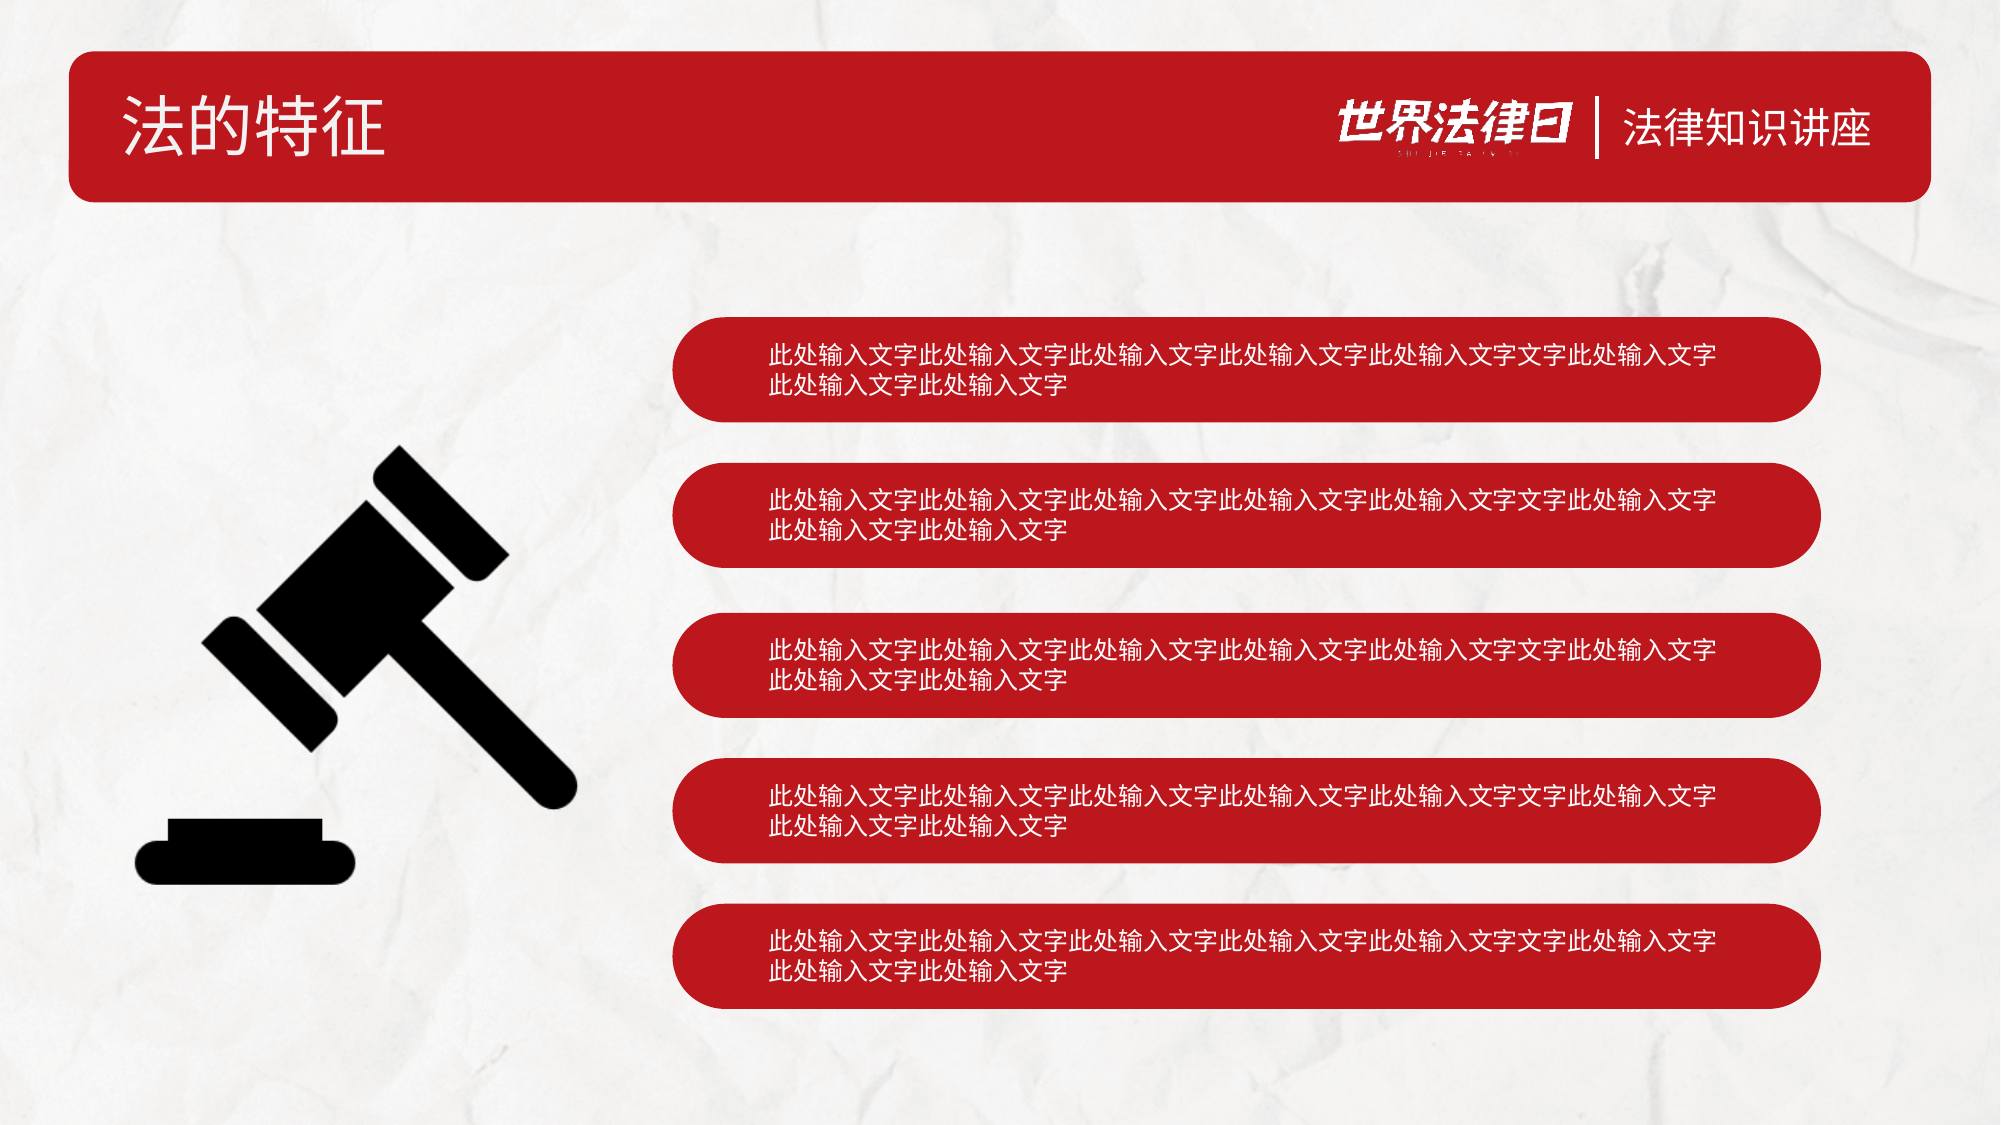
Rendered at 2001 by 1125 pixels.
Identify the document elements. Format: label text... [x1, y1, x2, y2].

text_box [671, 461, 1823, 569]
text_box 此处输入文字此处输入文字此处输入文字此处输入文字此处输入文字文字此处输入文字此处输入文字此处输入文字 [753, 627, 1740, 702]
text_box 法的特征 [105, 77, 673, 173]
picture [0, 0, 2001, 1125]
text_box [671, 757, 1823, 865]
text_box 此处输入文字此处输入文字此处输入文字此处输入文字此处输入文字文字此处输入文字此处输入文字此处输入文字 [753, 477, 1740, 552]
text_box [671, 316, 1823, 424]
text_box [671, 902, 1823, 1010]
text_box [67, 50, 1933, 204]
text_box 此处输入文字此处输入文字此处输入文字此处输入文字此处输入文字文字此处输入文字此处输入文字此处输入文字 [753, 918, 1740, 994]
text_box 此处输入文字此处输入文字此处输入文字此处输入文字此处输入文字文字此处输入文字此处输入文字此处输入文字 [753, 772, 1740, 848]
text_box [1338, 93, 1895, 160]
text_box 此处输入文字此处输入文字此处输入文字此处输入文字此处输入文字文字此处输入文字此处输入文字此处输入文字 [753, 331, 1740, 407]
text_box [671, 611, 1823, 719]
